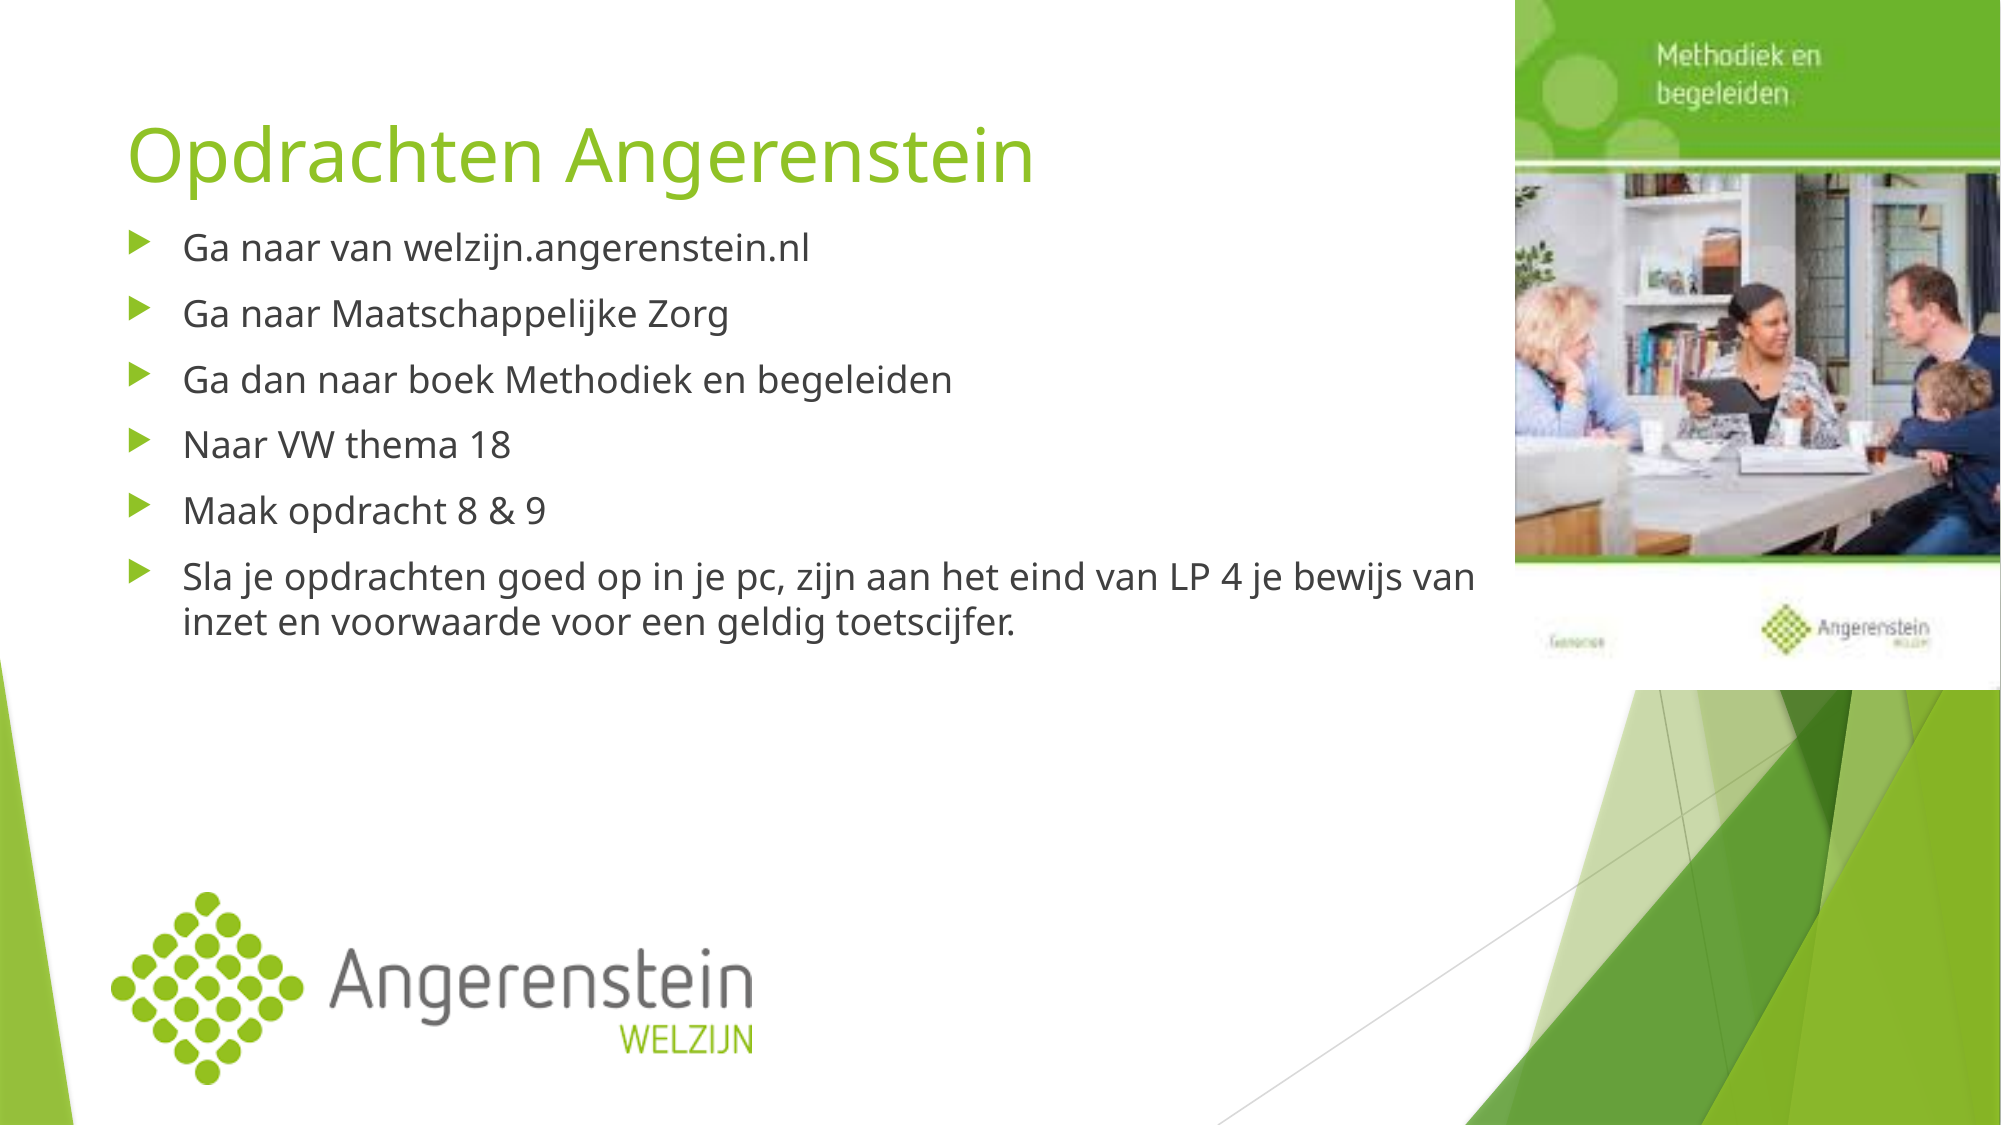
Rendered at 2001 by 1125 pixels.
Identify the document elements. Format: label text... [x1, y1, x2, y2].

picture [1515, 0, 2000, 691]
list Ga naar van welzijn.angerenstein.nl Ga naar Maatschappelijke Zorg Ga dan naar boek Methodiek en begeleiden Naar VW thema 18 Maak opdracht 8 & 9 Sla je opdrachten goed op in je pc, zijn aan het eind van LP 4 je bewijs van inzet en voorwaarde voor een geldig toetscijfer. [111, 216, 1522, 853]
title Opdrachten Angerenstein [111, 99, 1510, 216]
picture [110, 892, 753, 1086]
